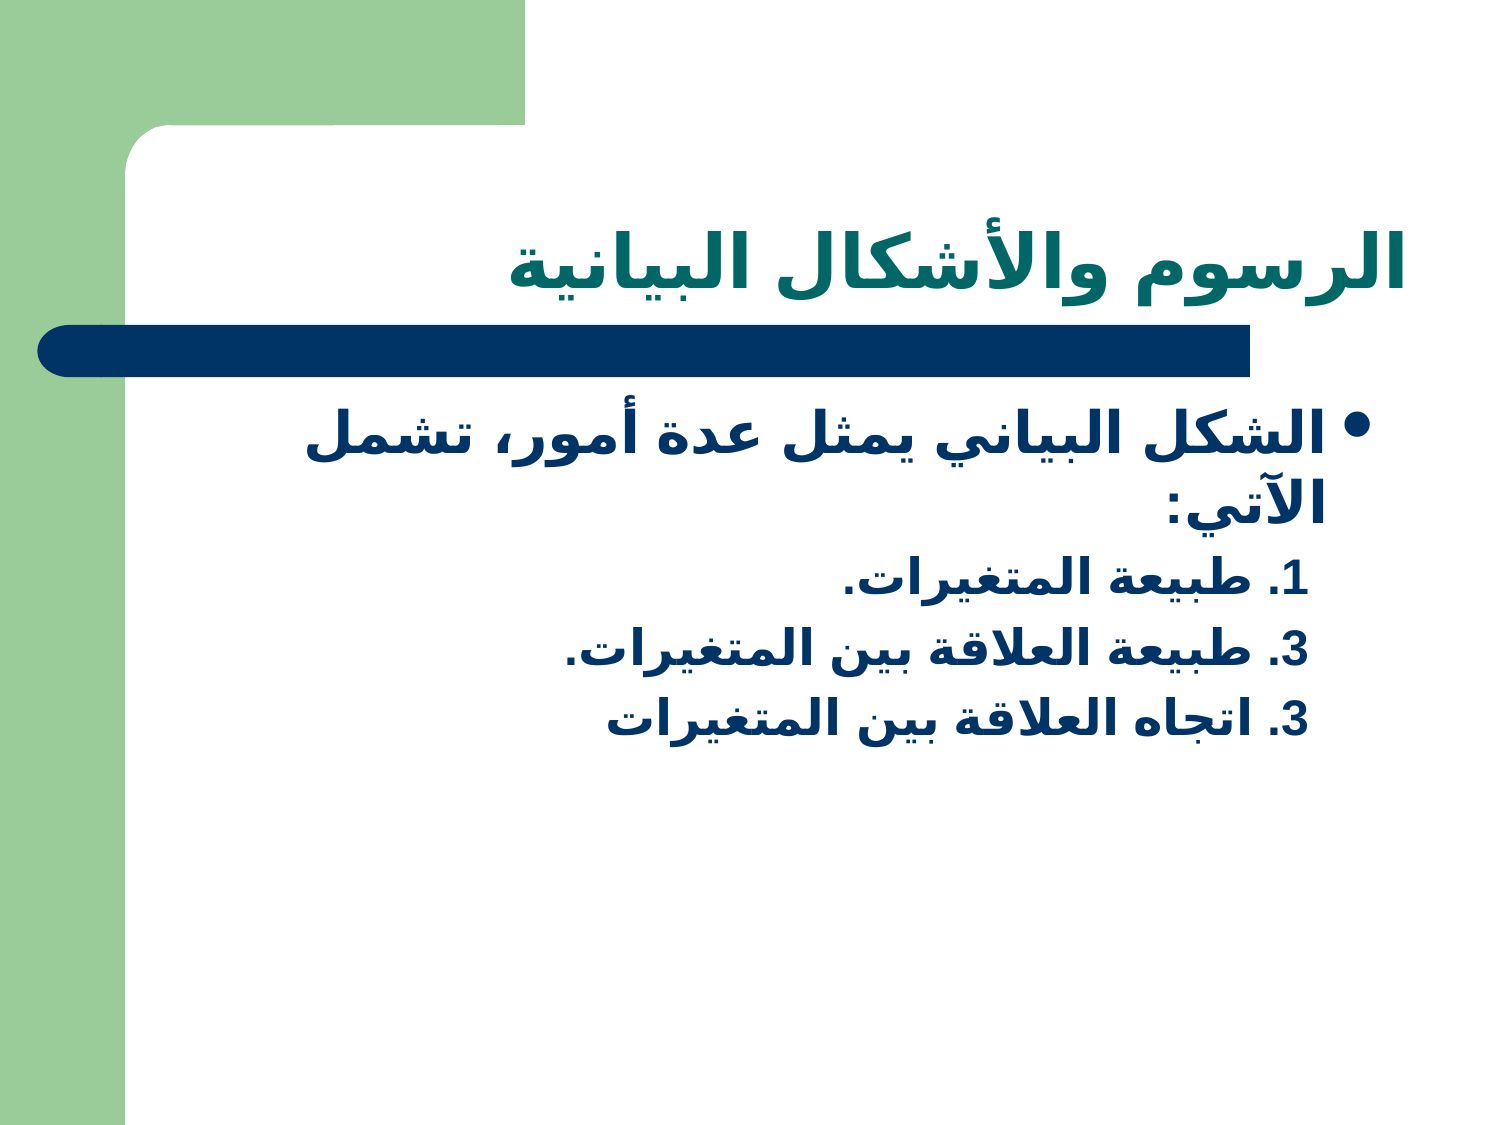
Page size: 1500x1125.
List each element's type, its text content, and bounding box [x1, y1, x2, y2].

title الرسوم والأشكال البيانية [125, 125, 1425, 313]
list الشكل البياني يمثل عدة أمور، تشمل الآتي: 1. طبيعة المتغيرات. 3. طبيعة العلاقة بين المتغيرات. 3. اتجاه العلاقة بين المتغيرات [137, 387, 1400, 999]
